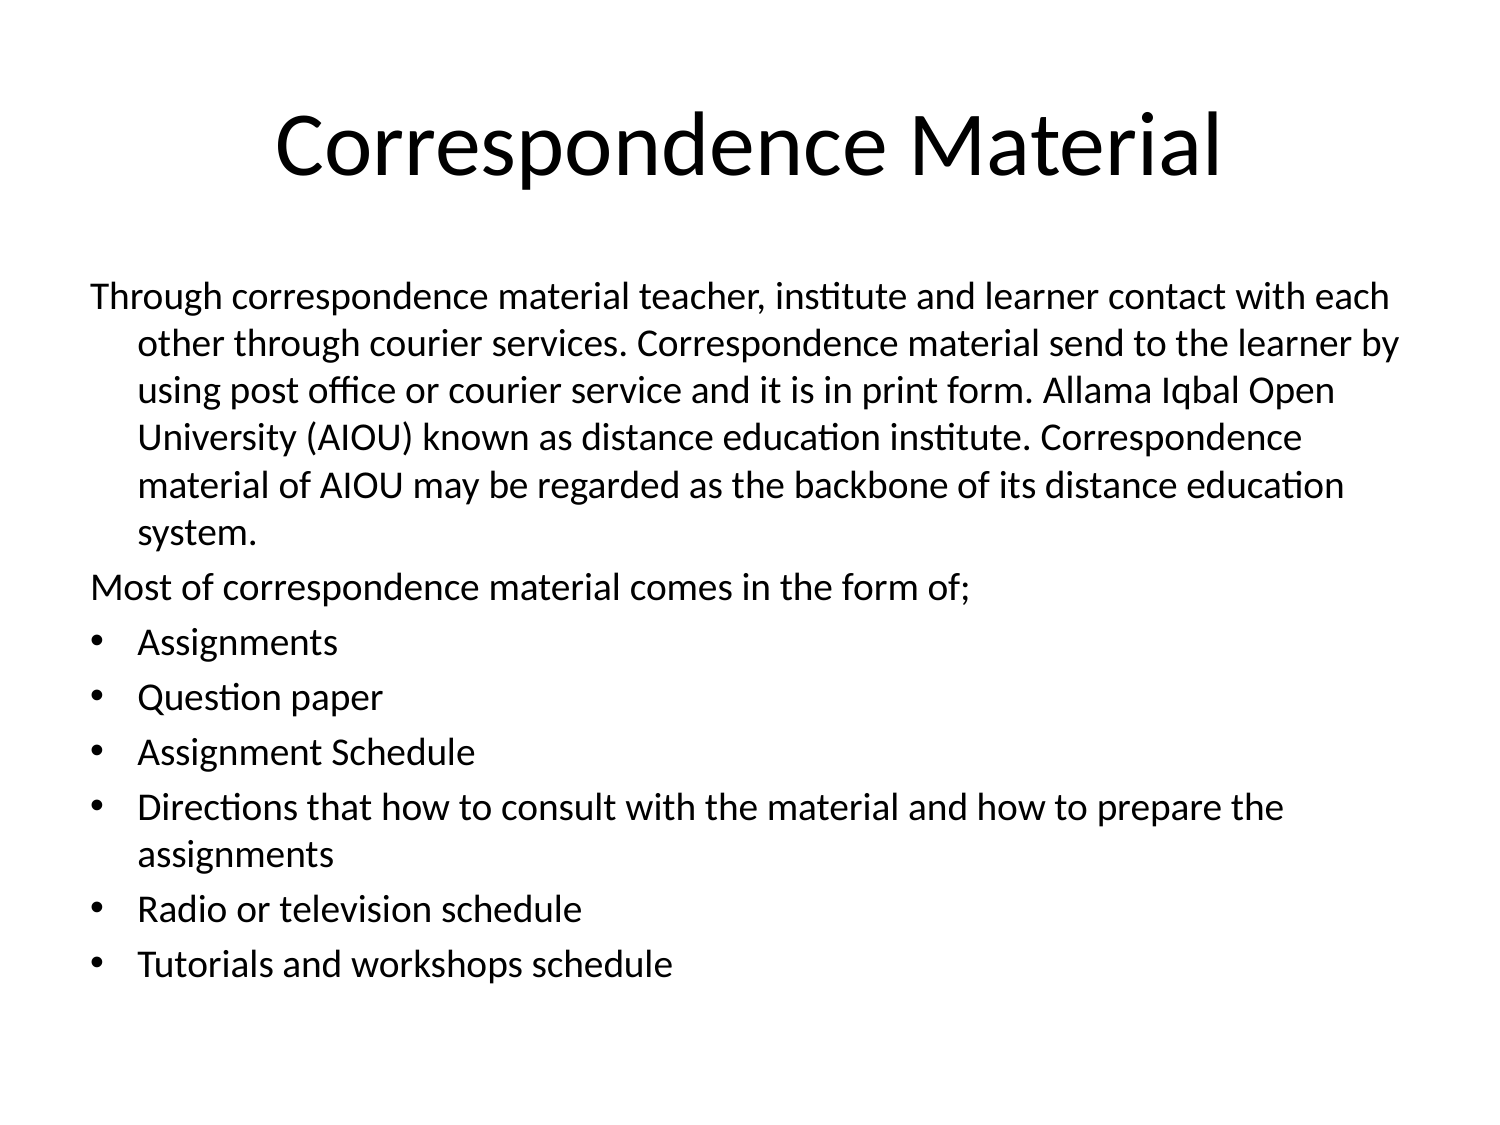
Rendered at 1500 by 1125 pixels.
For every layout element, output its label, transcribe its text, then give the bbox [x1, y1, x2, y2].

list Through correspondence material teacher, institute and learner contact with each other through courier services. Correspondence material send to the learner by using post office or courier service and it is in print form. Allama Iqbal Open University (AIOU) known as distance education institute. Correspondence material of AIOU may be regarded as the backbone of its distance education system. Most of correspondence material comes in the form of; Assignments Question paper Assignment Schedule Directions that how to consult with the material and how to prepare the assignments Radio or television schedule Tutorials and workshops schedule [75, 262, 1425, 1005]
title Correspondence Material [75, 45, 1425, 233]
